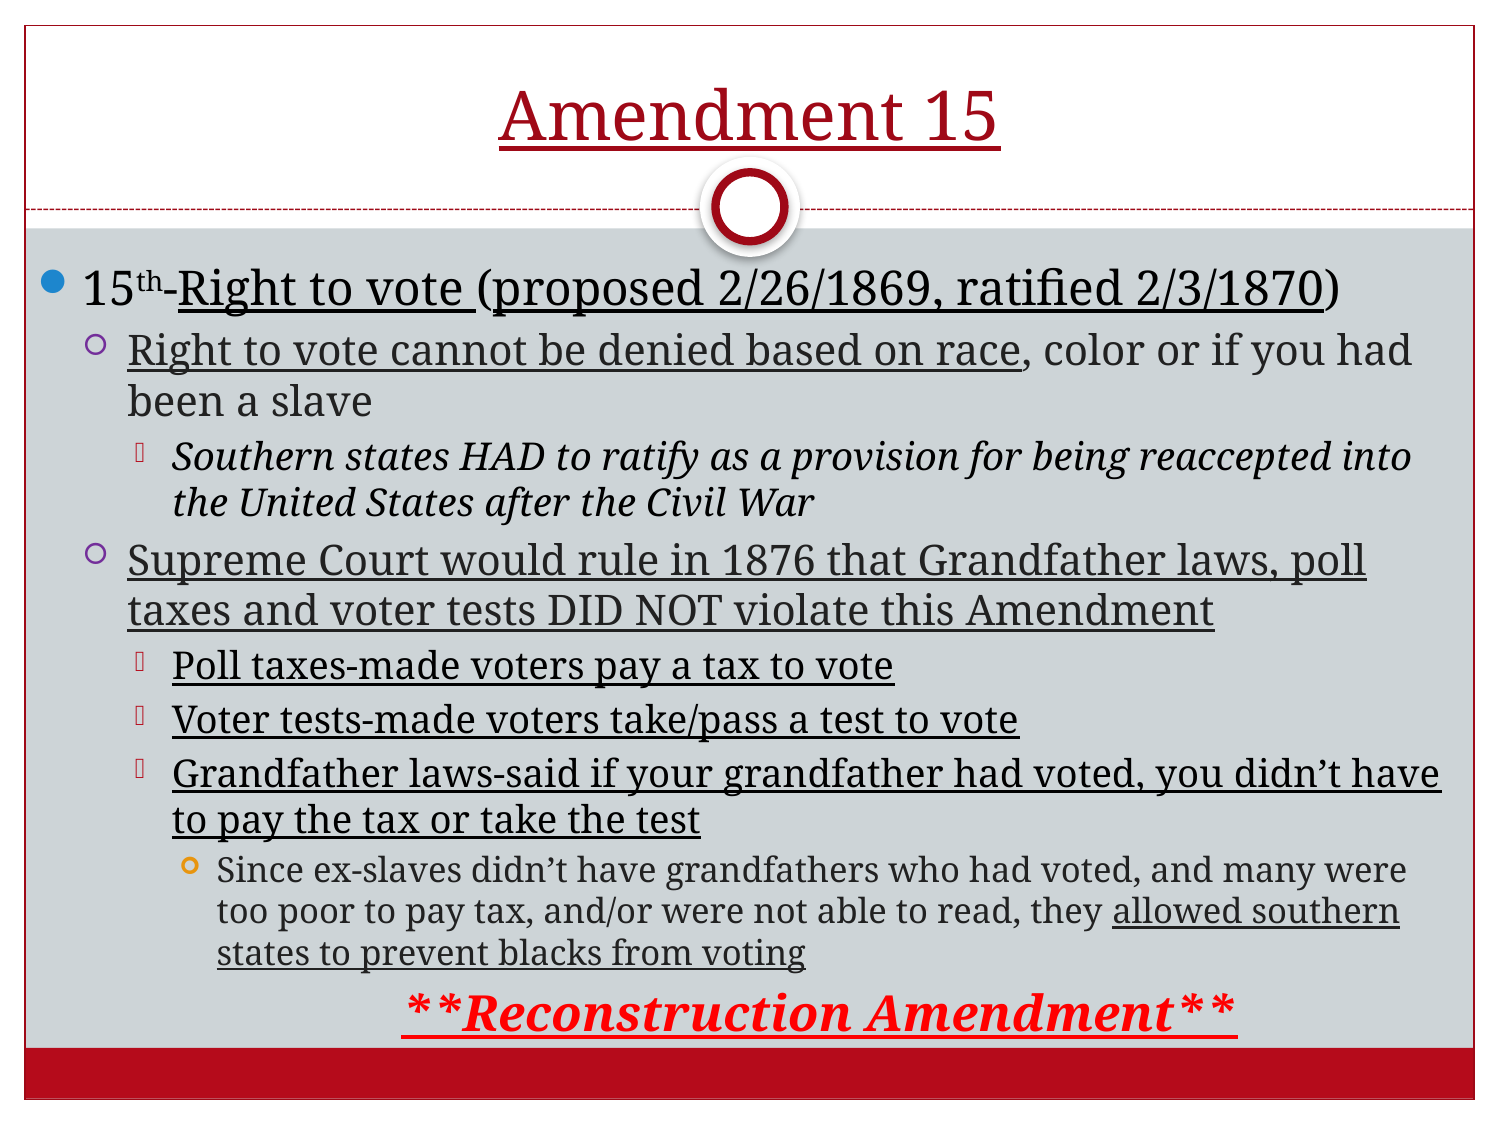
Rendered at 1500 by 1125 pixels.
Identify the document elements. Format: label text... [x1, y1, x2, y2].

title Amendment 15 [49, 37, 1450, 162]
list 15th-Right to vote (proposed 2/26/1869, ratified 2/3/1870) Right to vote cannot be denied based on race, color or if you had been a slave Southern states HAD to ratify as a provision for being reaccepted into the United States after the Civil War Supreme Court would rule in 1876 that Grandfather laws, poll taxes and voter tests DID NOT violate this Amendment Poll taxes-made voters pay a tax to vote Voter tests-made voters take/pass a test to vote Grandfather laws-said if your grandfather had voted, you didn’t have to pay the tax or take the test Since ex-slaves didn’t have grandfathers who had voted, and many were too poor to pay tax, and/or were not able to read, they allowed southern states to prevent blacks from voting **Reconstruction Amendment** [22, 250, 1474, 1054]
